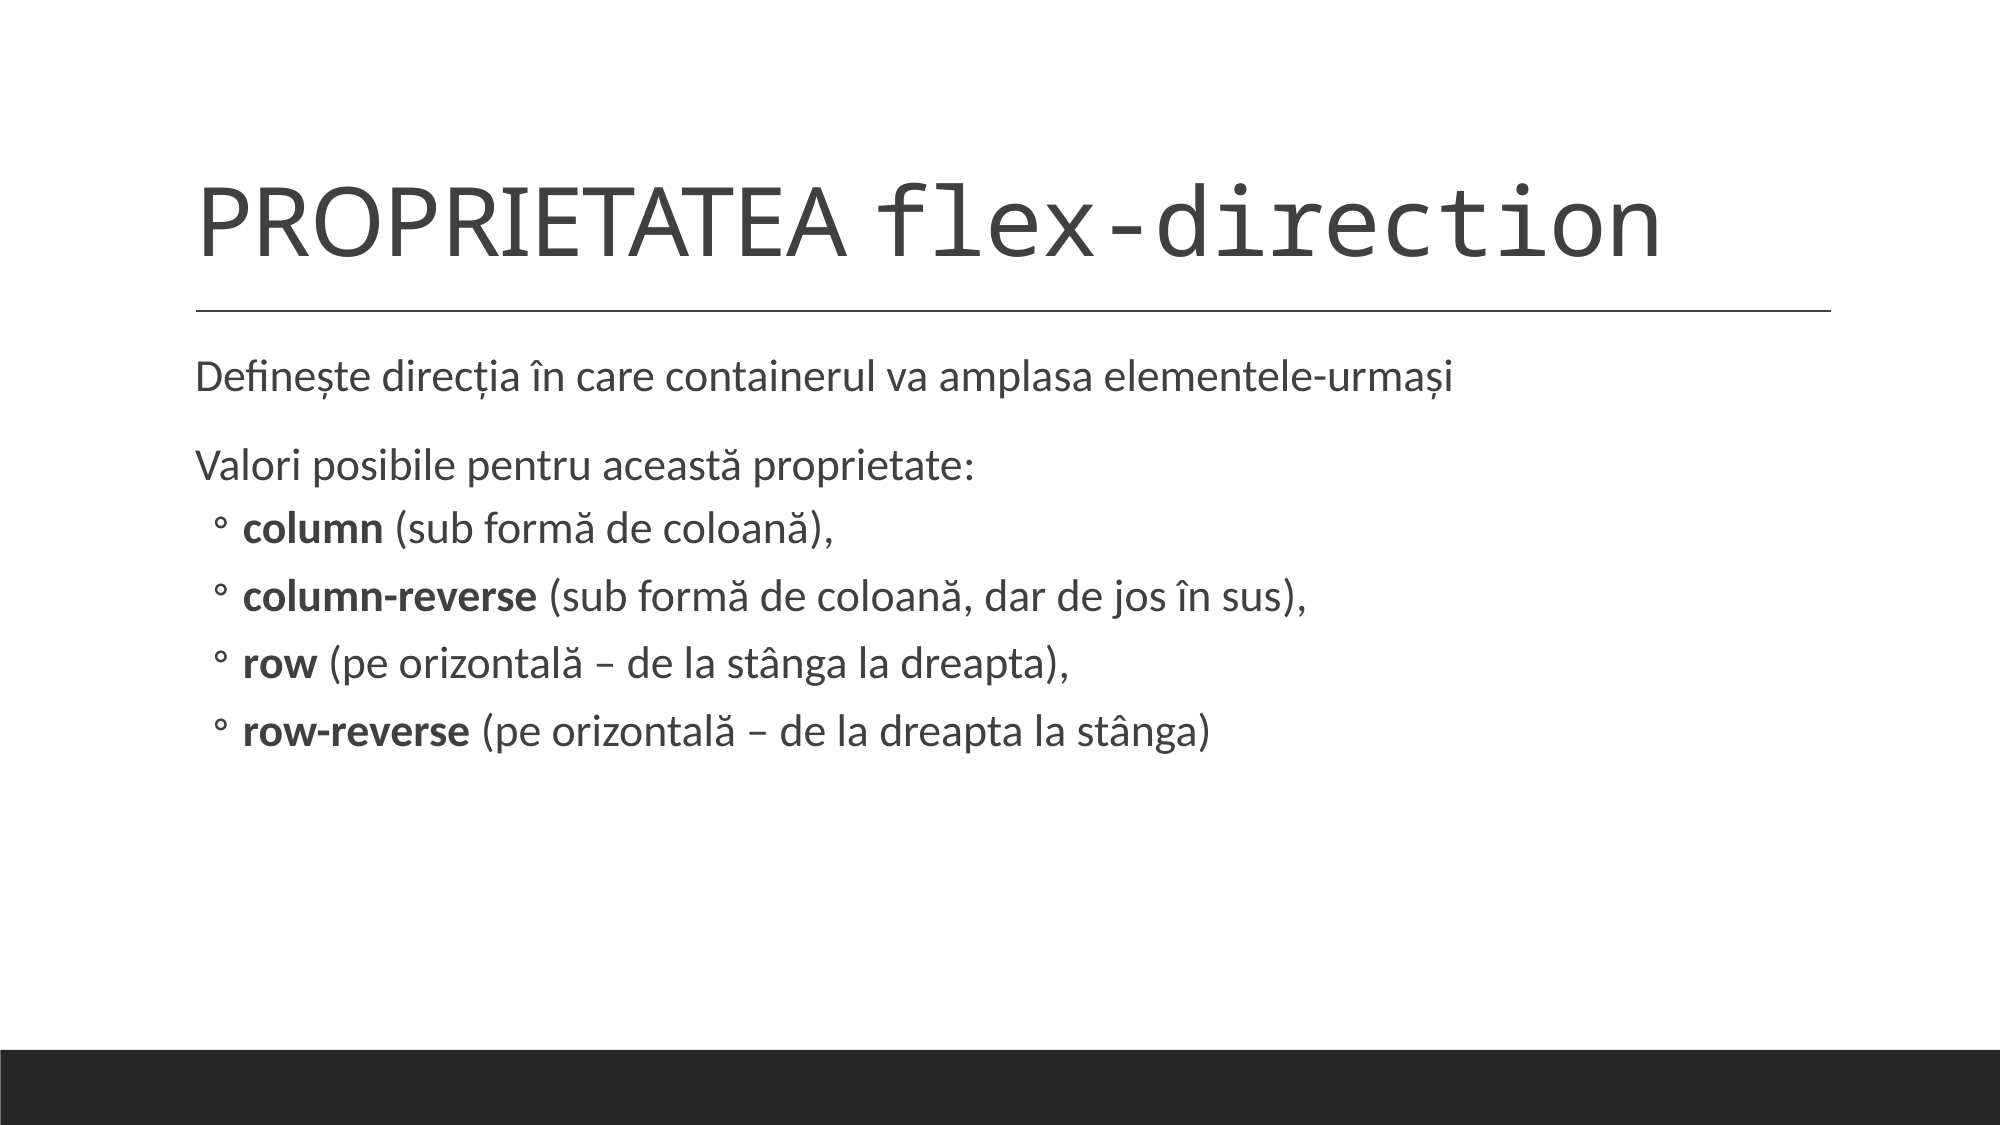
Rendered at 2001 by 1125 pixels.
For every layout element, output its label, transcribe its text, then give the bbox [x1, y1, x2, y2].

title PROPRIETATEA flex-direction [180, 47, 1830, 285]
list Definește direcția în care containerul va amplasa elementele-urmași Valori posibile pentru această proprietate: column (sub formă de coloană), column-reverse (sub formă de coloană, dar de jos în sus), row (pe orizontală – de la stânga la dreapta), row-reverse (pe orizontală – de la dreapta la stânga) [180, 332, 1830, 945]
